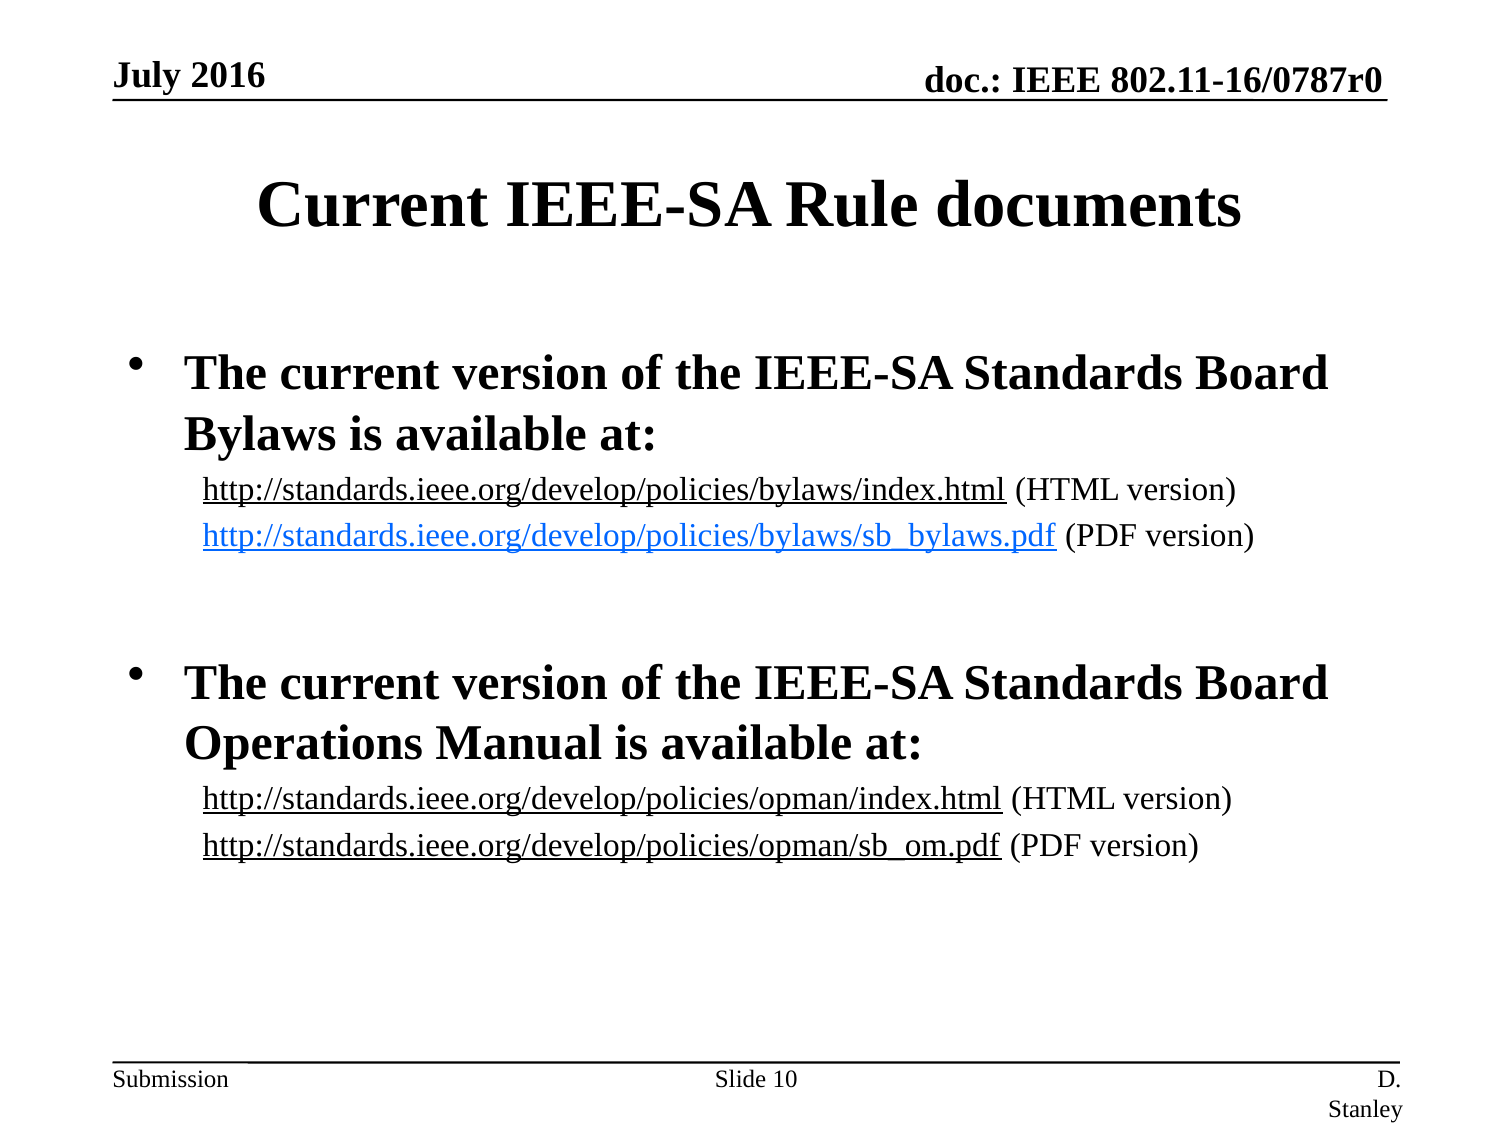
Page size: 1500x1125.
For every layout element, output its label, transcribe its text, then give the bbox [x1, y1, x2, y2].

title Current IEEE-SA Rule documents [112, 112, 1388, 262]
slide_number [112, 49, 401, 96]
slide_number Slide 10 [712, 1061, 800, 1093]
list The current version of the IEEE-SA Standards Board Bylaws is available at: http://standards.ieee.org/develop/policies/bylaws/index.html (HTML version) http://standards.ieee.org/develop/policies/bylaws/sb_bylaws.pdf (PDF version) The current version of the IEEE-SA Standards Board Operations Manual is available at: http://standards.ieee.org/develop/policies/opman/index.html (HTML version) http://standards.ieee.org/develop/policies/opman/sb_om.pdf (PDF version) [112, 262, 1388, 1051]
footer D. Stanley, HP Enterprise [1324, 1061, 1402, 1093]
